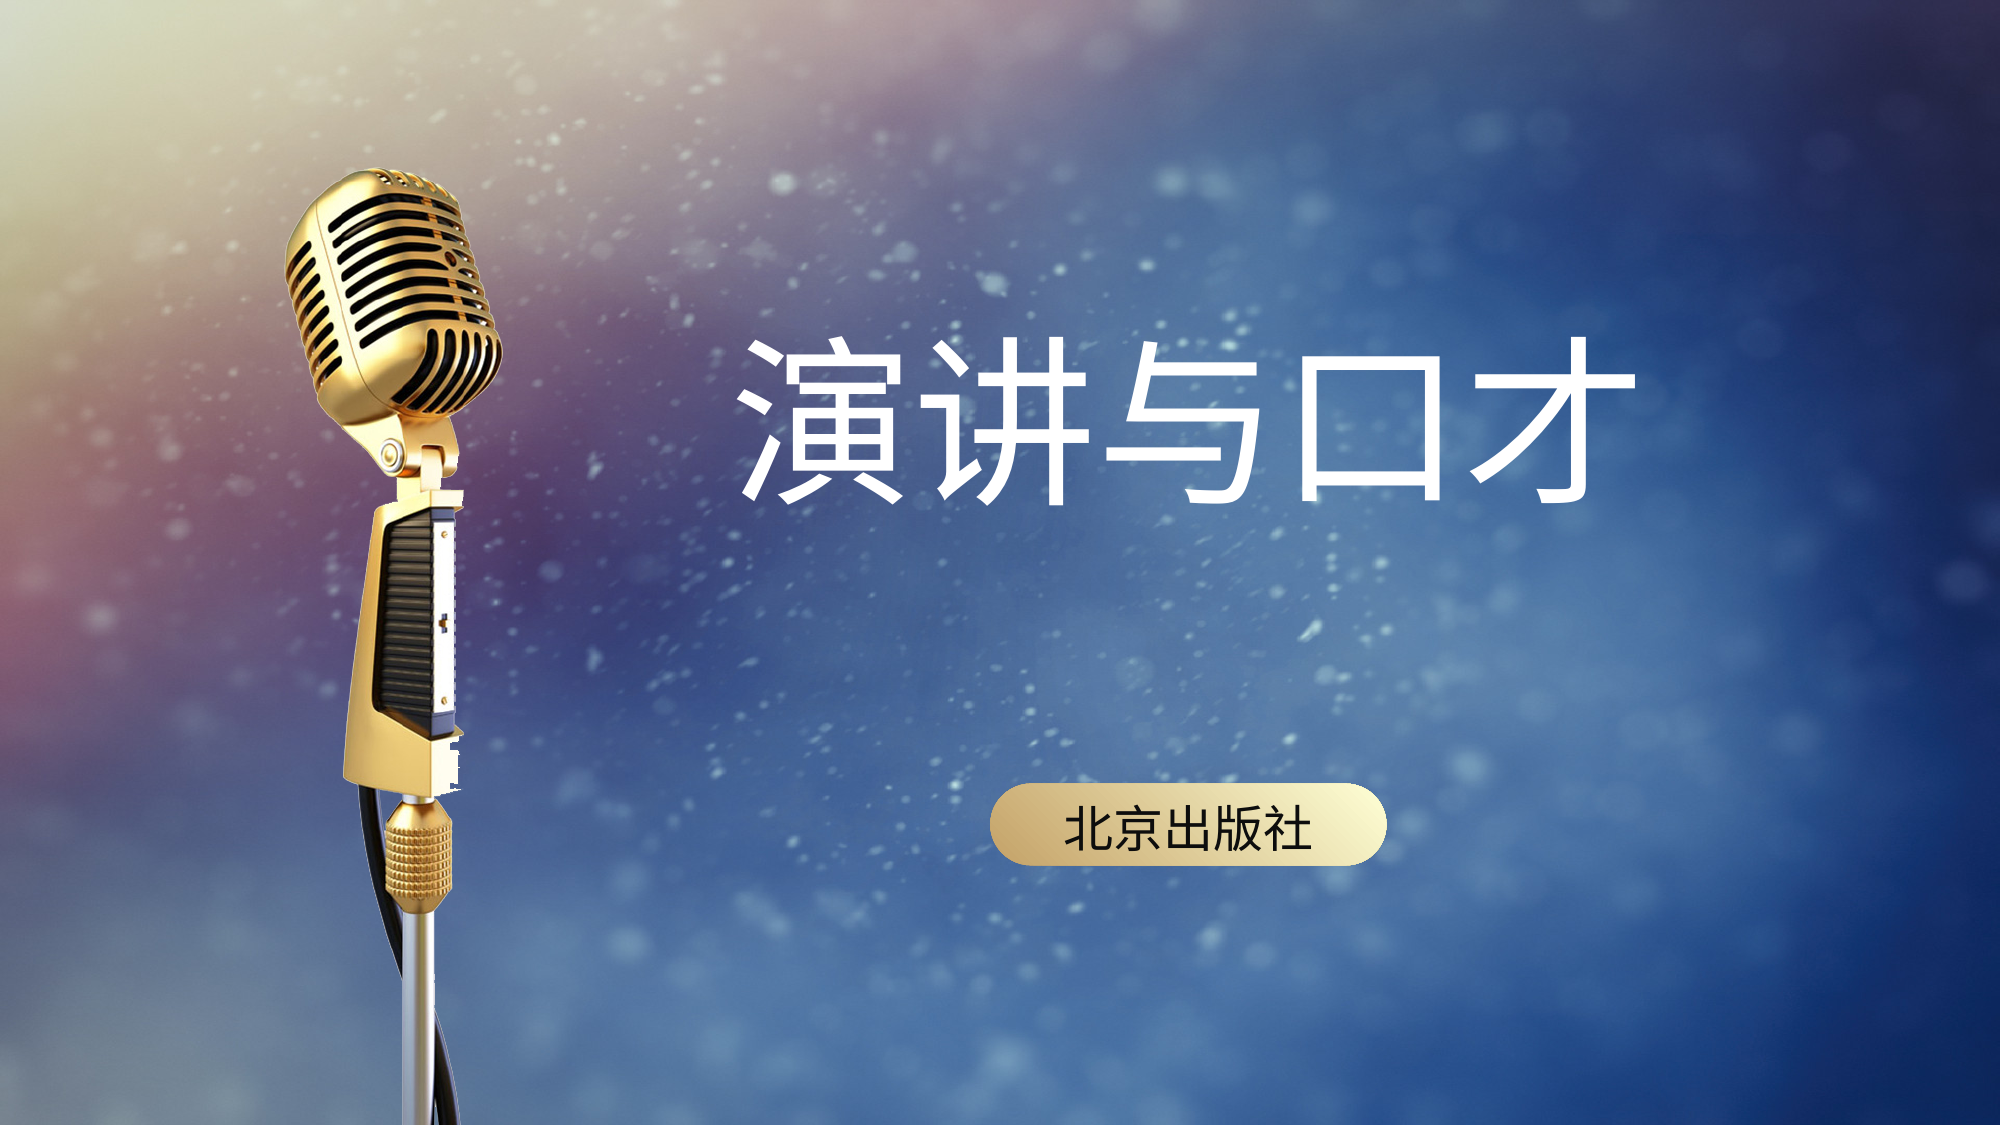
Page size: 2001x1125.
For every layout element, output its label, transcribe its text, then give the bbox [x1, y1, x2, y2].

text_box 北京出版社 [963, 789, 1413, 865]
text_box [1008, 782, 1368, 789]
text_box 演讲与口才 [828, 300, 1731, 536]
picture [0, 0, 2000, 1125]
